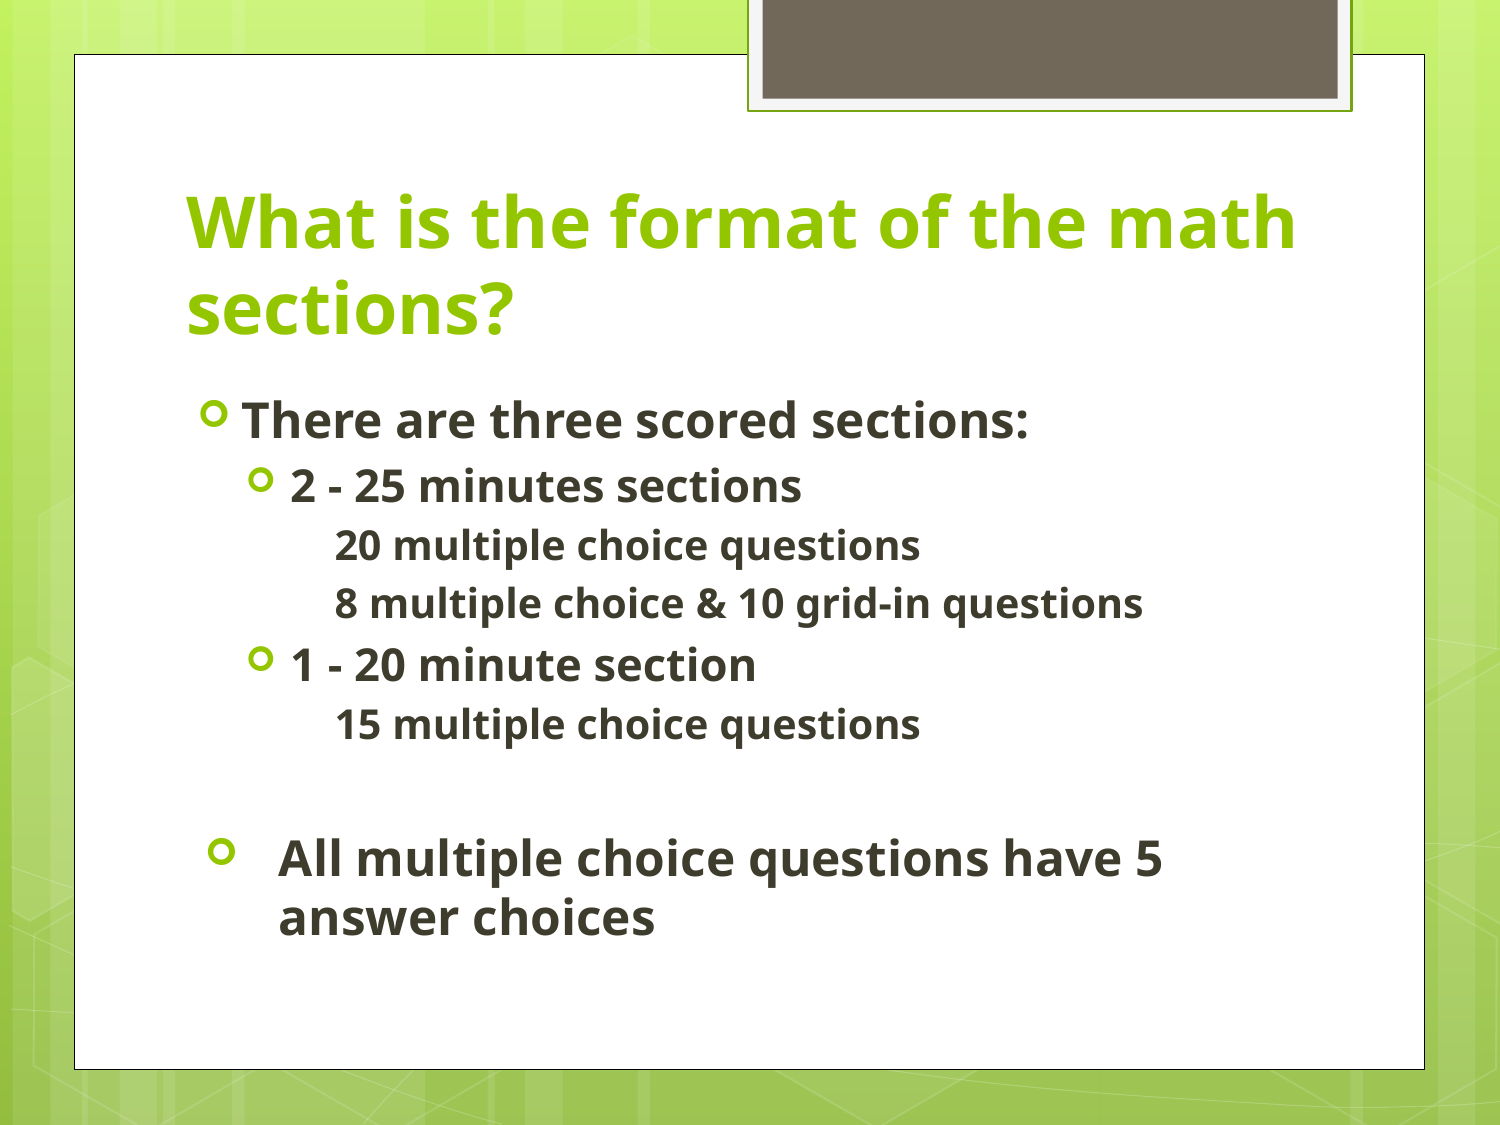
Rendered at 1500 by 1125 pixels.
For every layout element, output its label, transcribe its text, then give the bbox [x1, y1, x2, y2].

title What is the format of the math sections? [171, 168, 1324, 357]
list There are three scored sections: 2 - 25 minutes sections 20 multiple choice questions 8 multiple choice & 10 grid-in questions 1 - 20 minute section 15 multiple choice questions All multiple choice questions have 5 answer choices [171, 381, 1283, 957]
